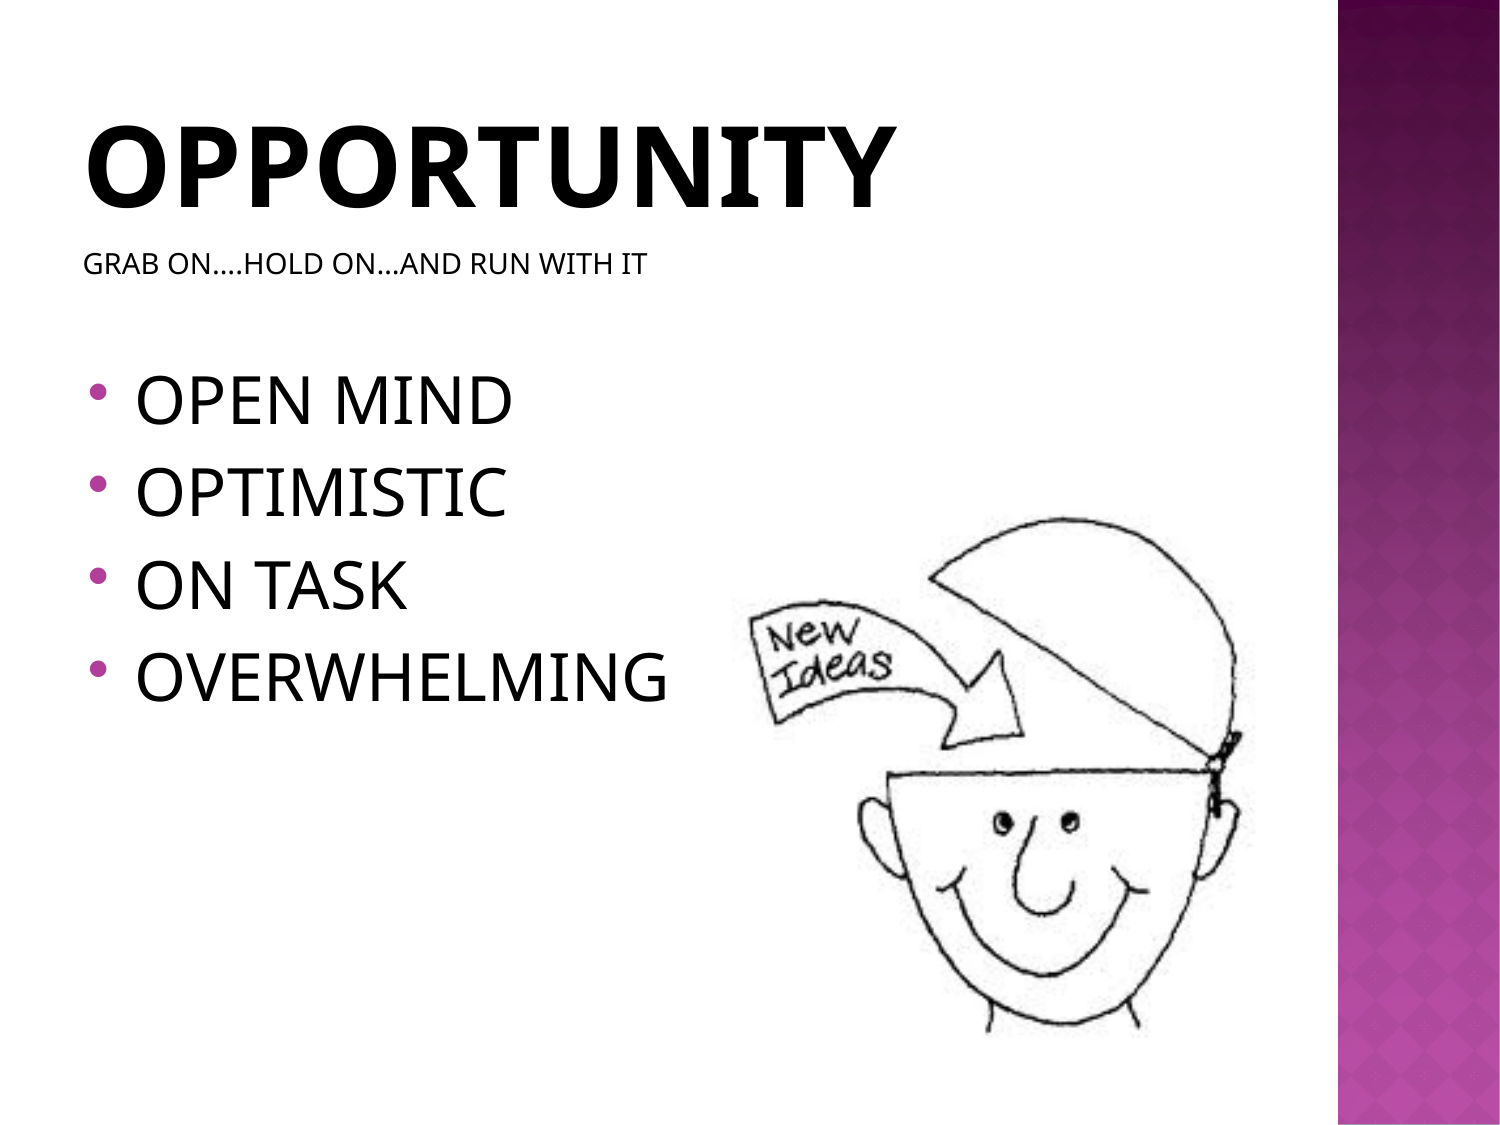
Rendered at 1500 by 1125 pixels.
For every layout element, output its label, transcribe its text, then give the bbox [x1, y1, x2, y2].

list GRAB ON….HOLD ON…AND RUN WITH IT [74, 245, 1043, 345]
list OPEN MIND OPTIMISTIC ON TASK OVERWHELMING [74, 349, 1263, 1068]
title opportunity [75, 37, 1043, 230]
picture [712, 474, 1287, 1076]
picture [1337, 0, 1500, 1125]
